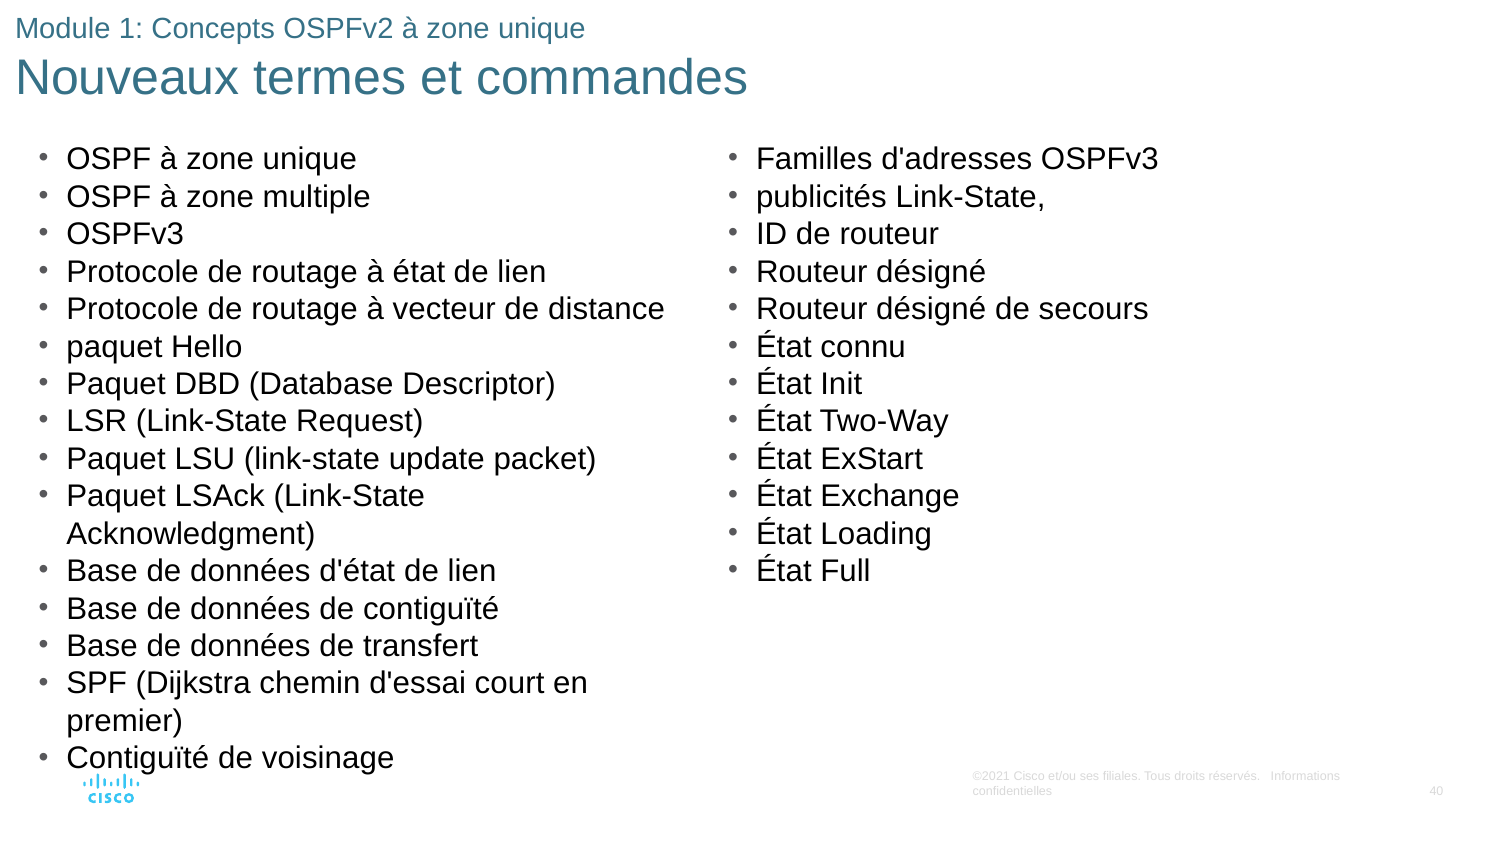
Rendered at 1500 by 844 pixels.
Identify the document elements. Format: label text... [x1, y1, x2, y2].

text_box Familles d'adresses OSPFv3 publicités Link-State, ID de routeur Routeur désigné Routeur désigné de secours État connu État Init État Two-Way État ExStart État Exchange État Loading État Full [713, 131, 1391, 813]
list OSPF à zone unique OSPF à zone multiple OSPFv3 Protocole de routage à état de lien Protocole de routage à vecteur de distance paquet Hello Paquet DBD (Database Descriptor) LSR (Link-State Request) Paquet LSU (link-state update packet) Paquet LSAck (Link-State Acknowledgment) Base de données d'état de lien Base de données de contiguïté Base de données de transfert SPF (Dijkstra chemin d'essai court en premier) Contiguïté de voisinage [23, 131, 701, 813]
title Module 1: Concepts OSPFv2 à zone unique Nouveaux termes et commandes [0, 6, 1500, 107]
